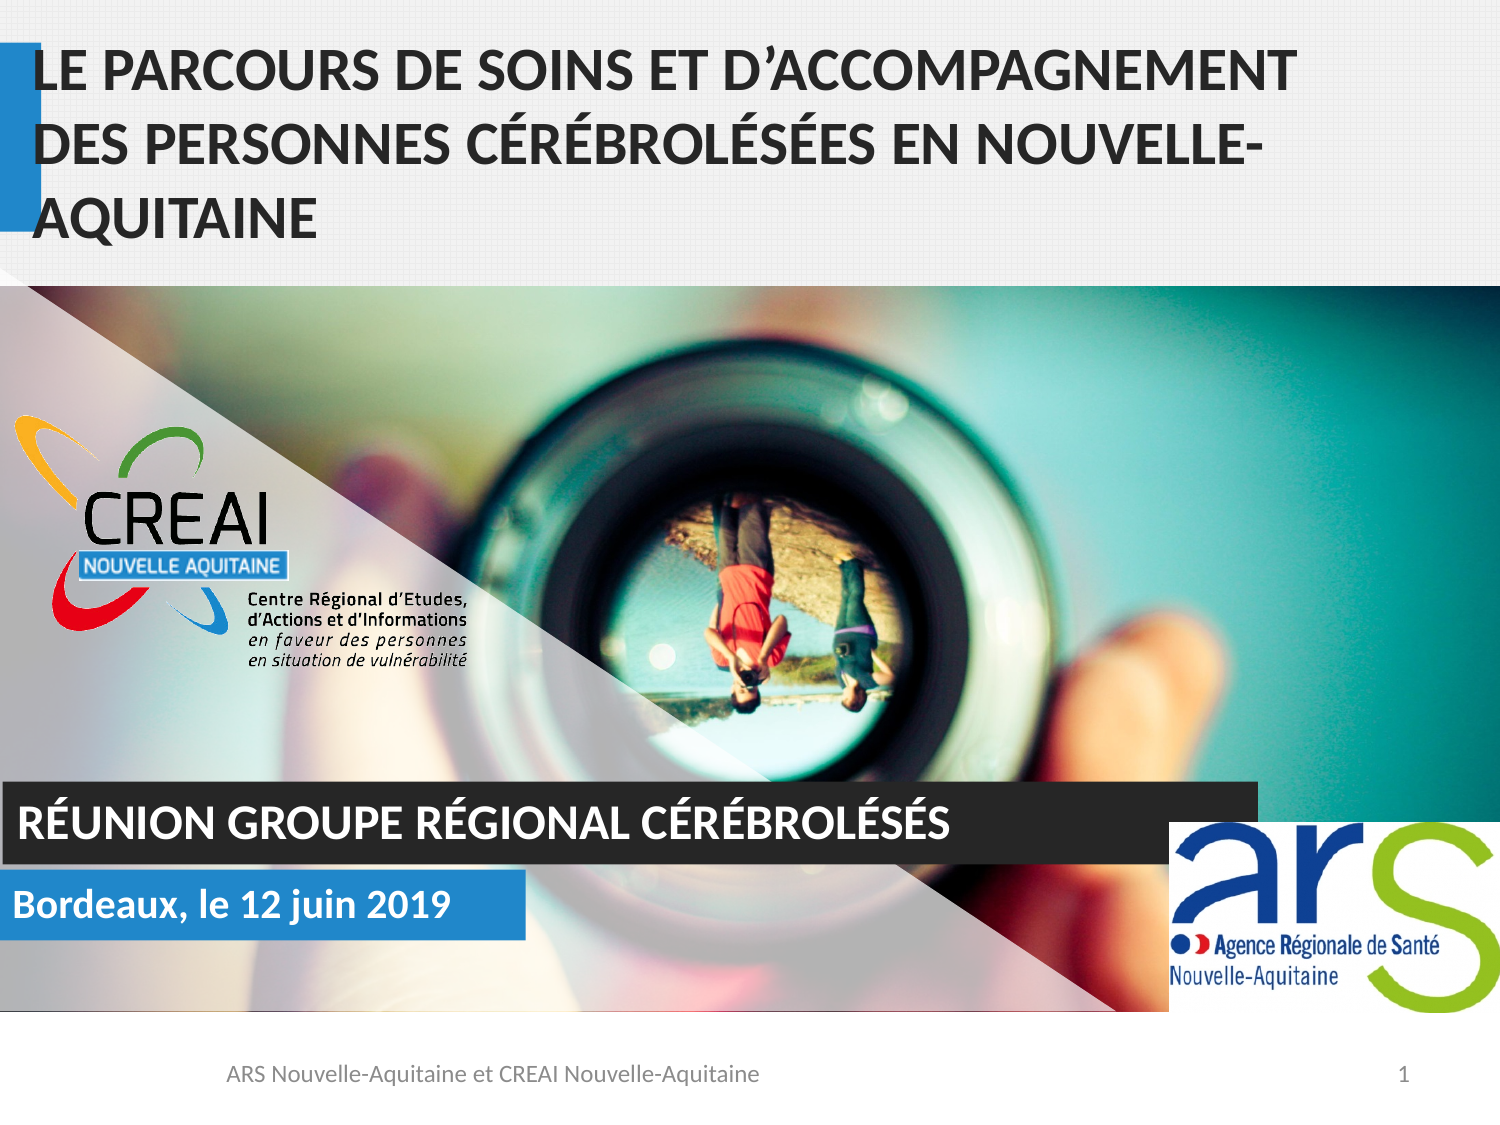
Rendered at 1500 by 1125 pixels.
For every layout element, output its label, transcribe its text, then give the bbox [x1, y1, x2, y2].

footer ARS Nouvelle-Aquitaine et CREAI Nouvelle-Aquitaine [5, 1042, 988, 1103]
title Le parcours de soins et d’accompagnement des personnes cérébrolésées en Nouvelle-Aquitaine [17, 19, 1500, 261]
slide_number 1 [1074, 1042, 1425, 1103]
subtitle Réunion groupe régional cérébrolésés [2, 781, 1258, 865]
list Bordeaux, le 12 juin 2019 [0, 869, 526, 941]
picture [0, 286, 1500, 1013]
